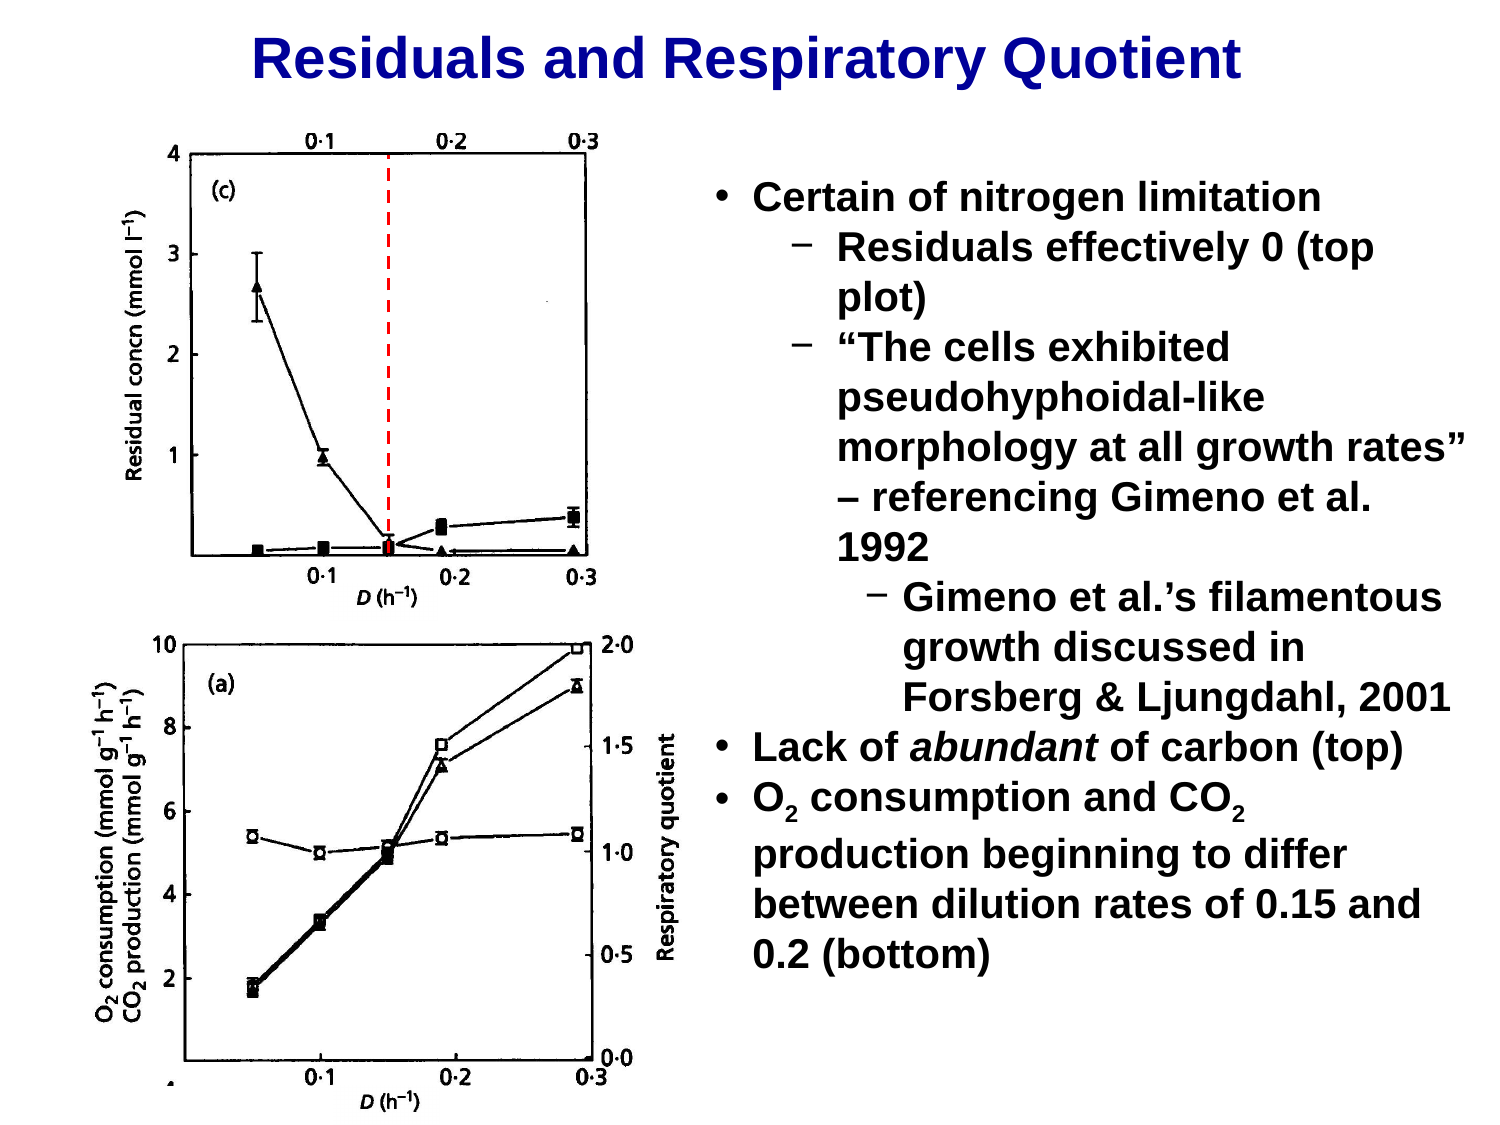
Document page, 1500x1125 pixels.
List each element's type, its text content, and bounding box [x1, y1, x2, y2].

text_box Certain of nitrogen limitation Residuals effectively 0 (top plot) “The cells exhibited pseudohyphoidal-like morphology at all growth rates” – referencing Gimeno et al. 1992 Gimeno et al.’s filamentous growth discussed in Forsberg & Ljungdahl, 2001 Lack of abundant of carbon (top) O2 consumption and CO2 production beginning to differ between dilution rates of 0.15 and 0.2 (bottom) [699, 162, 1488, 985]
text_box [101, 132, 603, 635]
text_box Residuals and Respiratory Quotient [32, 12, 1463, 98]
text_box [74, 628, 688, 1125]
